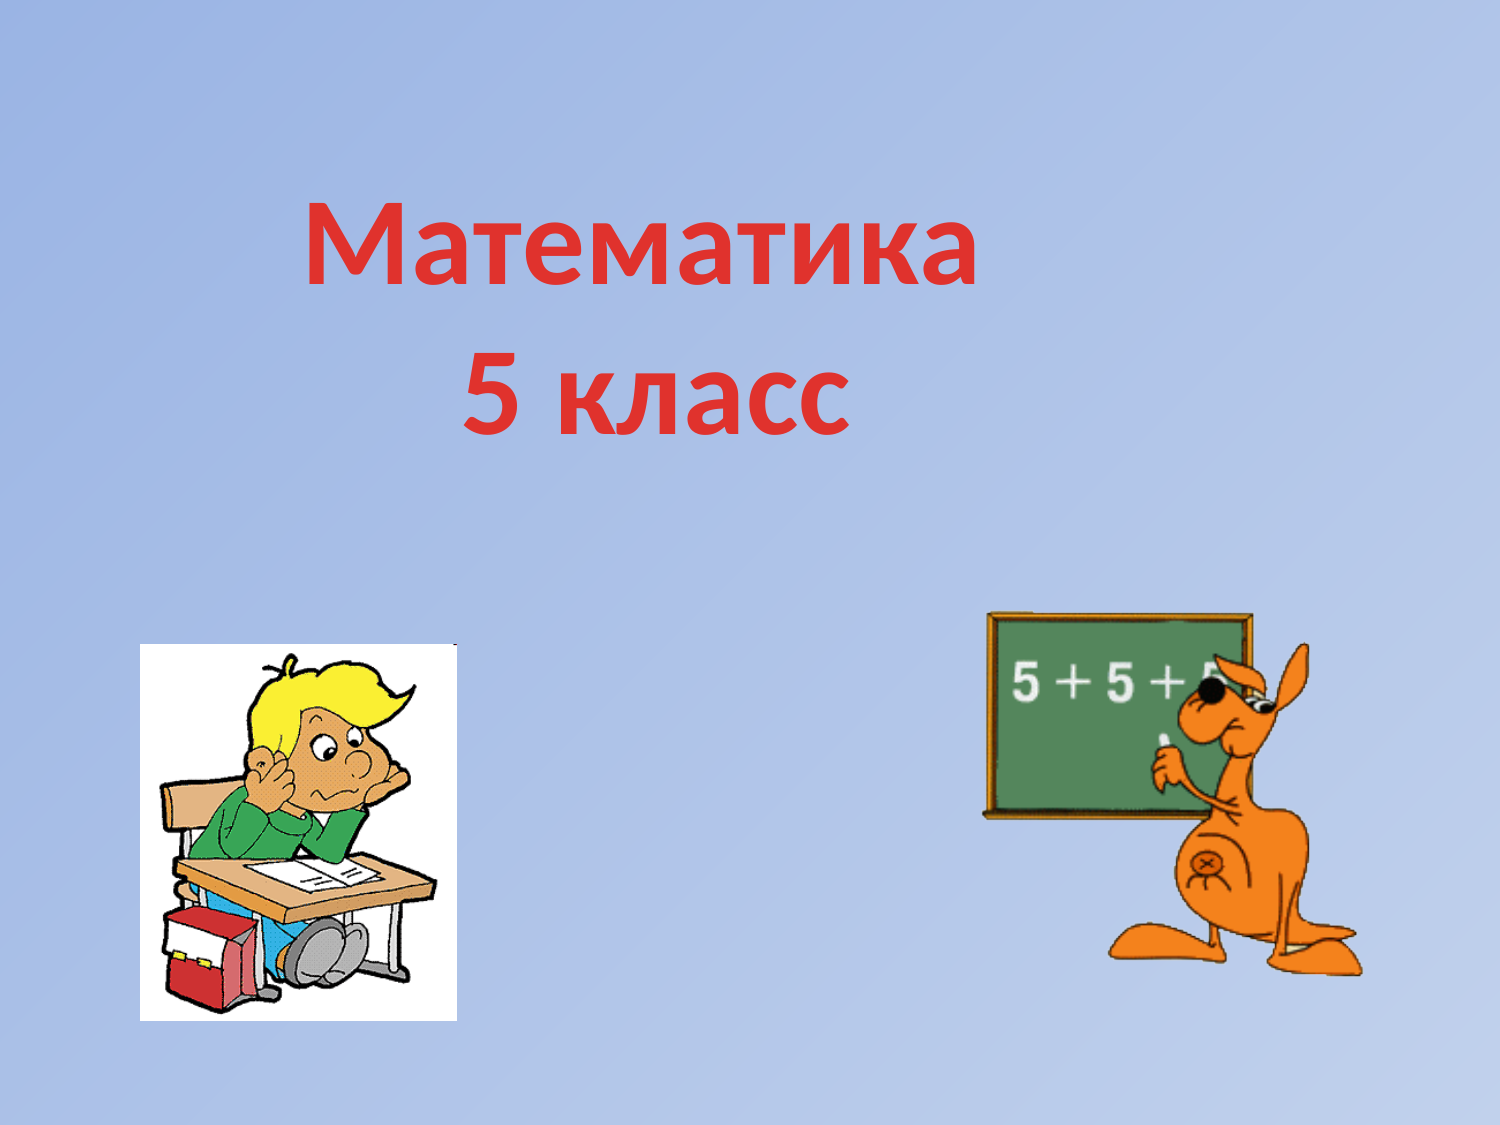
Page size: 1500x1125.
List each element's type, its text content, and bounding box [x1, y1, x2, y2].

text_box Математика 5 класс [117, 152, 1196, 468]
picture [937, 609, 1411, 997]
picture [140, 644, 458, 1021]
